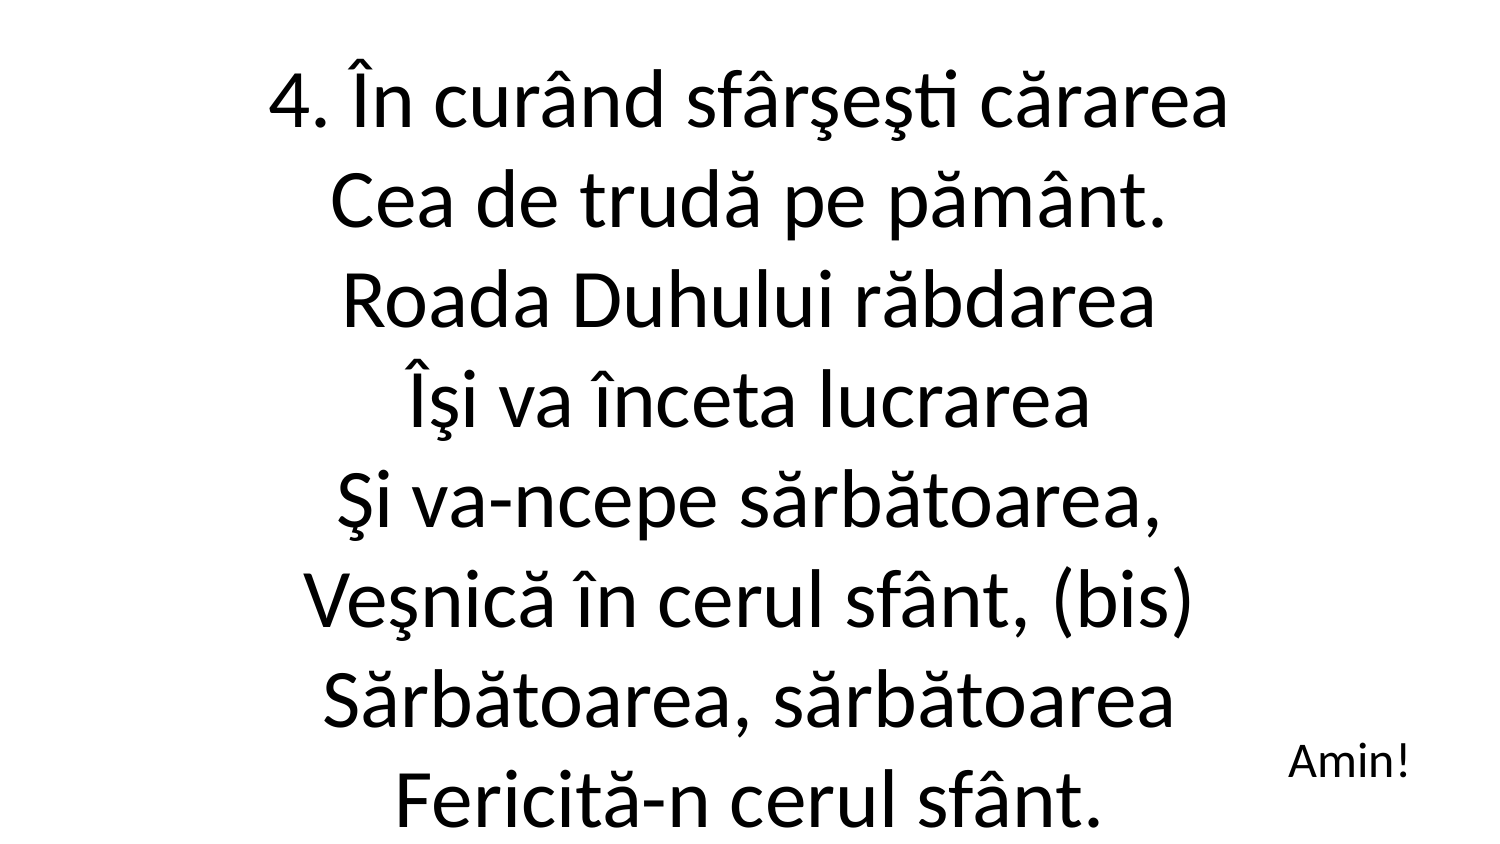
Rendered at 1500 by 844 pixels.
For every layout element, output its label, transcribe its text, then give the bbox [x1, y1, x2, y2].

text_box 4. În curând sfârşeşti cărarea Cea de trudă pe pământ. Roada Duhului răbdarea Îşi va înceta lucrarea Şi va-ncepe sărbătoarea, Veşnică în cerul sfânt, (bis) Sărbătoarea, sărbătoarea Fericită-n cerul sfânt. [253, 0, 1247, 844]
text_box Amin! [1273, 674, 1427, 795]
